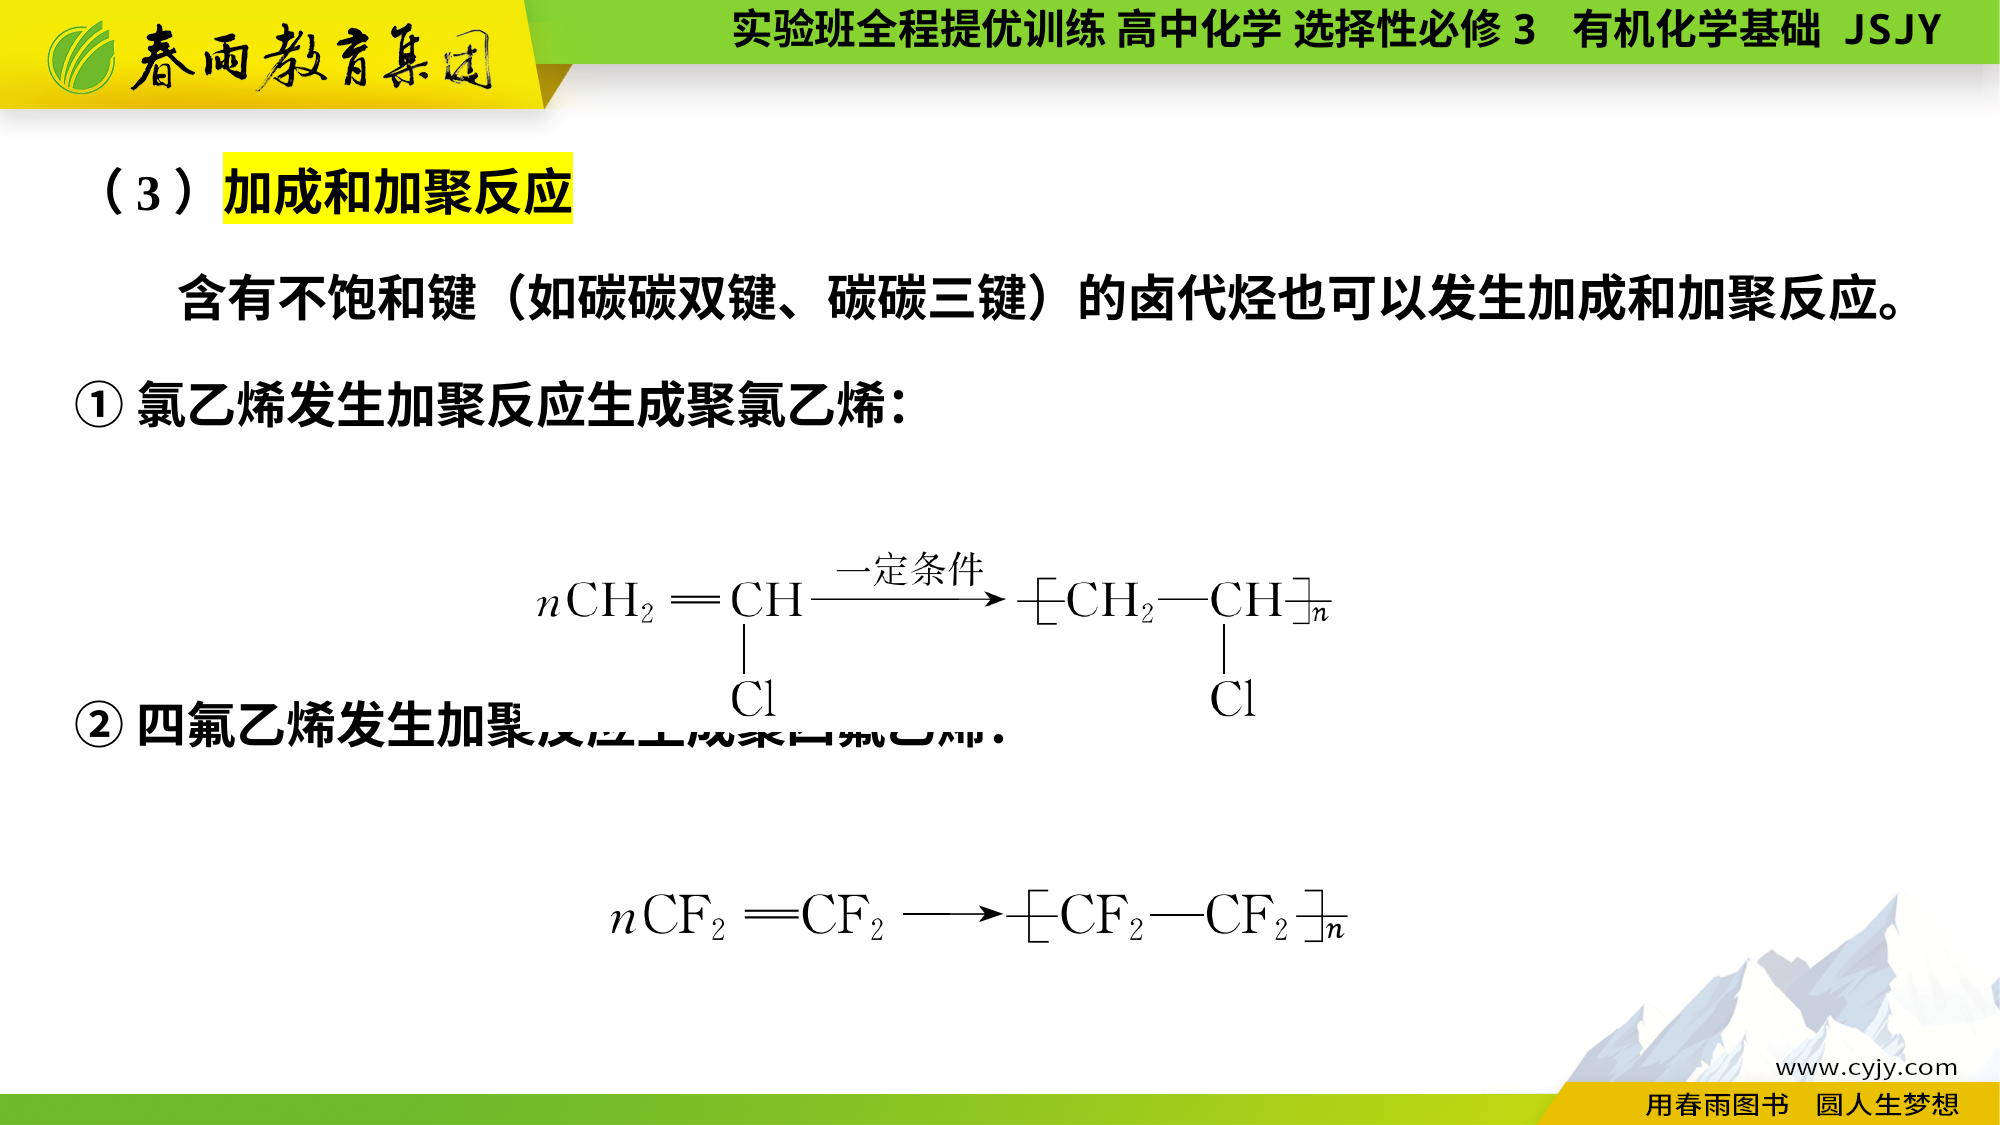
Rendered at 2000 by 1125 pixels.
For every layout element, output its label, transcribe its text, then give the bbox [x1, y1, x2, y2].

list （3）加成和加聚反应 含有不饱和键（如碳碳双键、碳碳三键）的卤代烃也可以发生加成和加聚反应。 ①氯乙烯发生加聚反应生成聚氯乙烯： ②四氟乙烯发生加聚反应生成聚四氟乙烯： [59, 122, 1944, 858]
picture [0, 0, 2000, 1125]
